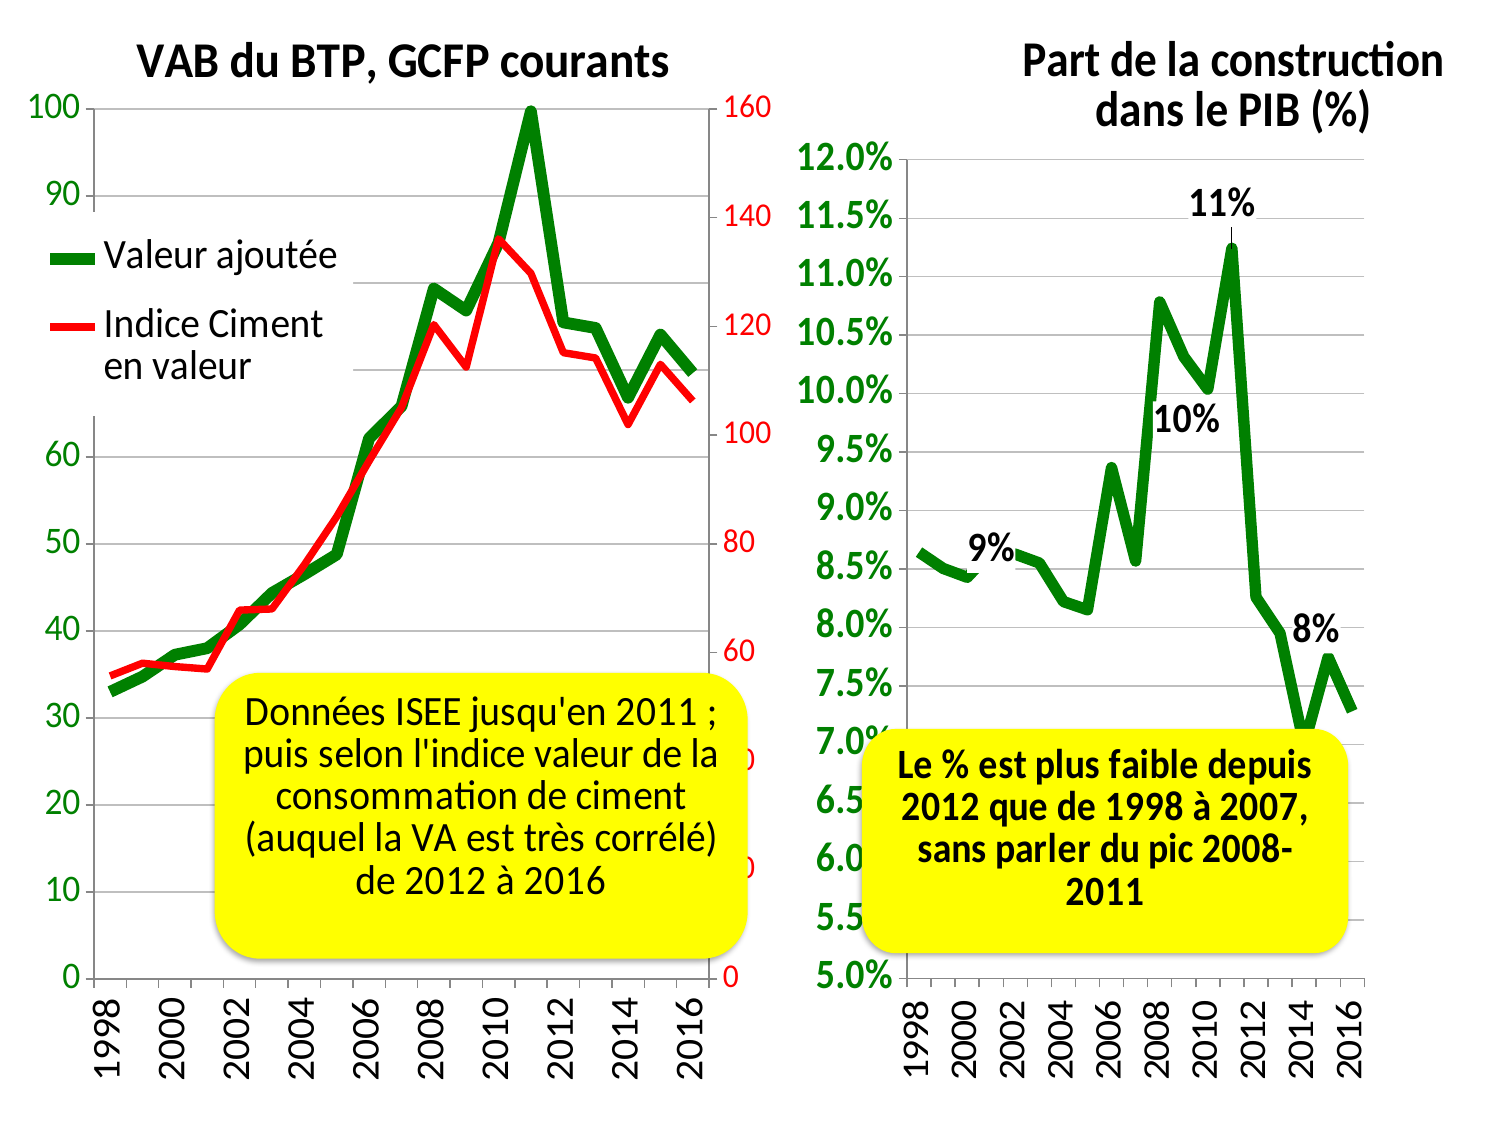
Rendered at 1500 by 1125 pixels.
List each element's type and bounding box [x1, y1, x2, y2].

chart [26, 23, 772, 1095]
chart [795, 23, 1500, 1095]
